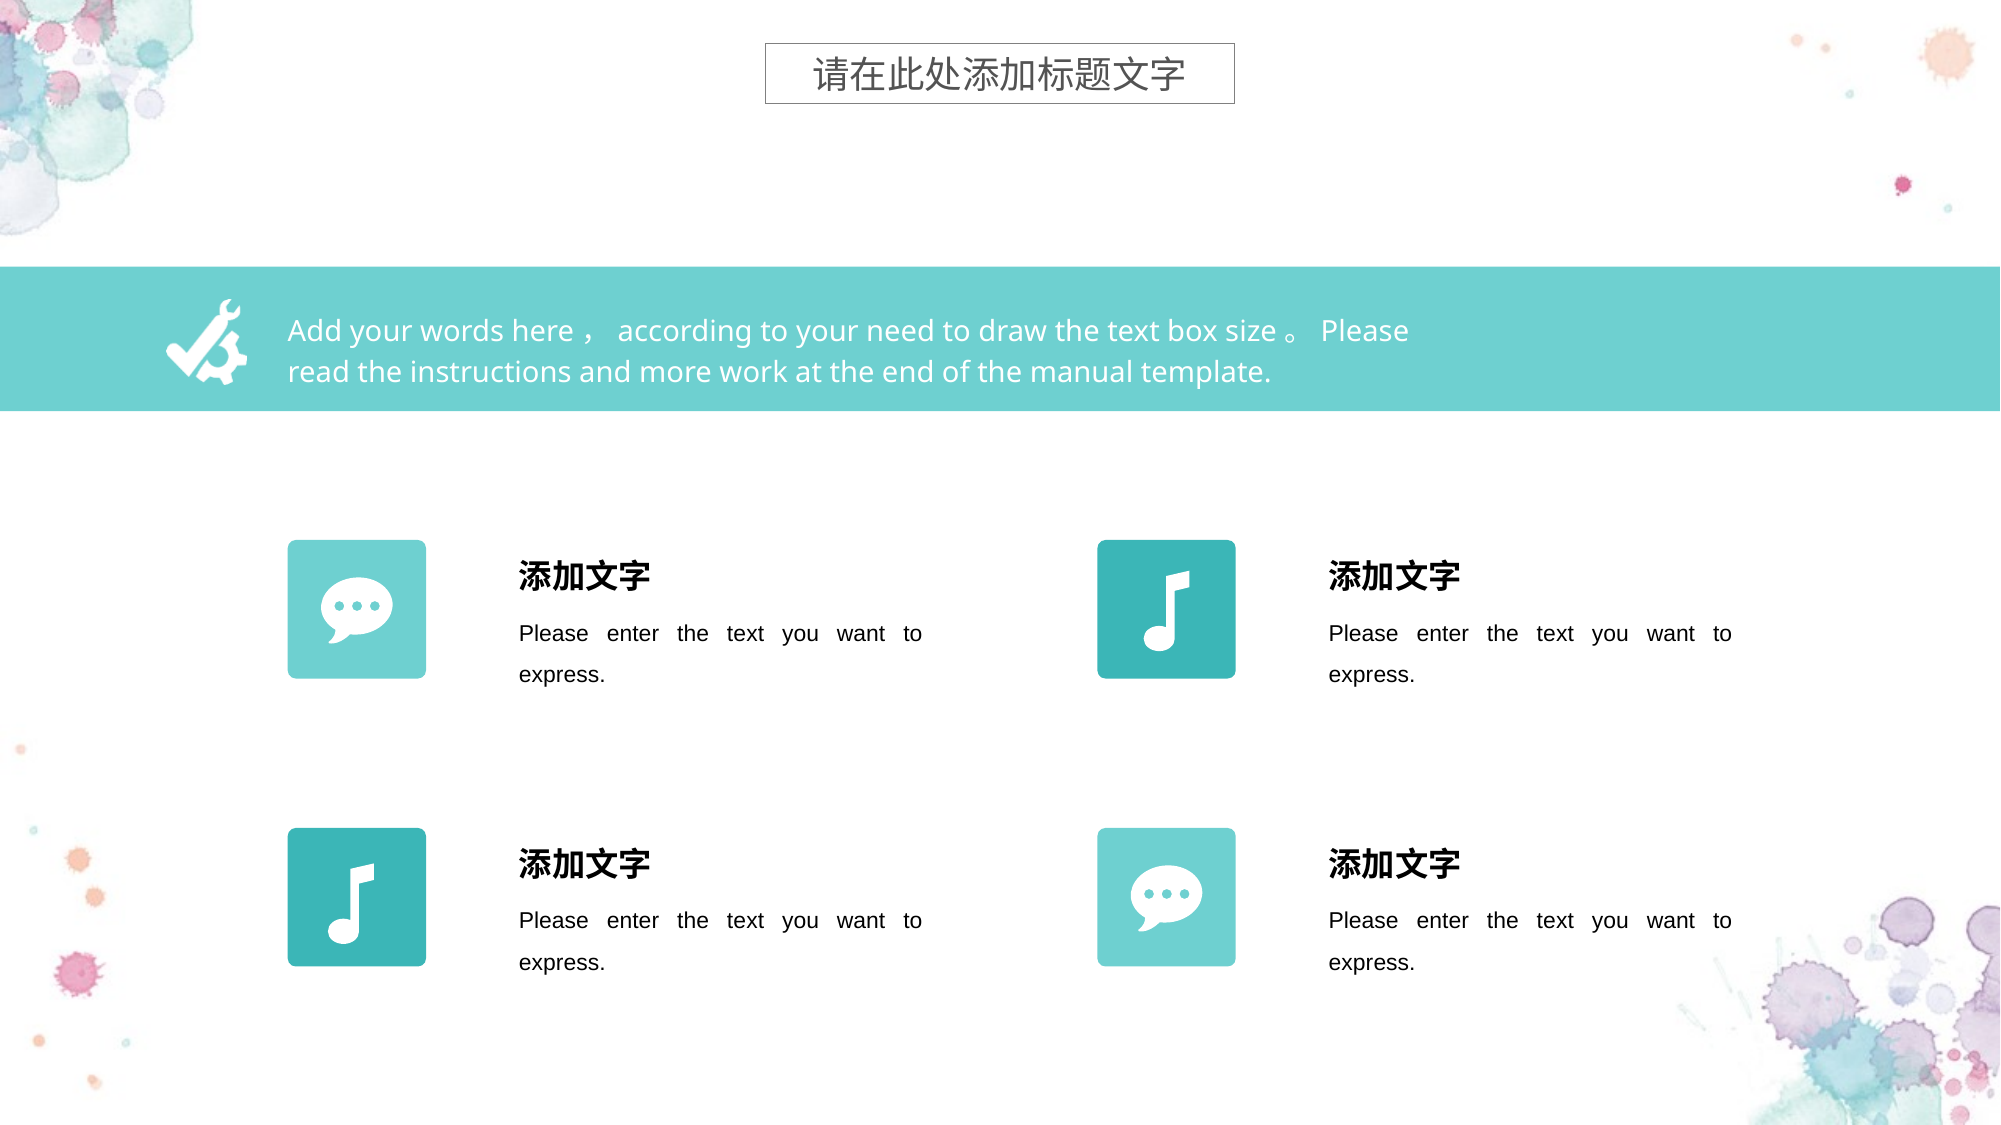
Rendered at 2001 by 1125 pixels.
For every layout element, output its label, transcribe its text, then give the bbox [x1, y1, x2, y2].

text_box 添加文字 [504, 547, 696, 603]
text_box 请在此处添加标题文字 [765, 43, 1235, 104]
text_box 添加文字 [504, 835, 696, 891]
text_box [1130, 865, 1203, 932]
text_box [1143, 570, 1190, 652]
picture [166, 299, 247, 386]
text_box [1097, 539, 1236, 679]
text_box [327, 863, 374, 944]
text_box [287, 539, 427, 679]
text_box [1097, 827, 1236, 967]
picture [0, 0, 2001, 1125]
text_box 添加文字 [1313, 547, 1506, 603]
text_box [321, 577, 393, 644]
text_box Please enter the text you want to express. [1313, 597, 1748, 695]
text_box Please enter the text you want to express. [1313, 885, 1748, 983]
text_box [287, 827, 427, 967]
text_box Add your words here，according to your need to draw the text box size。Please read the instructions and more work at the end of the manual template. [287, 304, 1449, 389]
text_box Please enter the text you want to express. [504, 597, 938, 695]
text_box 添加文字 [1313, 835, 1506, 891]
text_box Please enter the text you want to express. [504, 885, 938, 983]
text_box [0, 266, 2000, 412]
